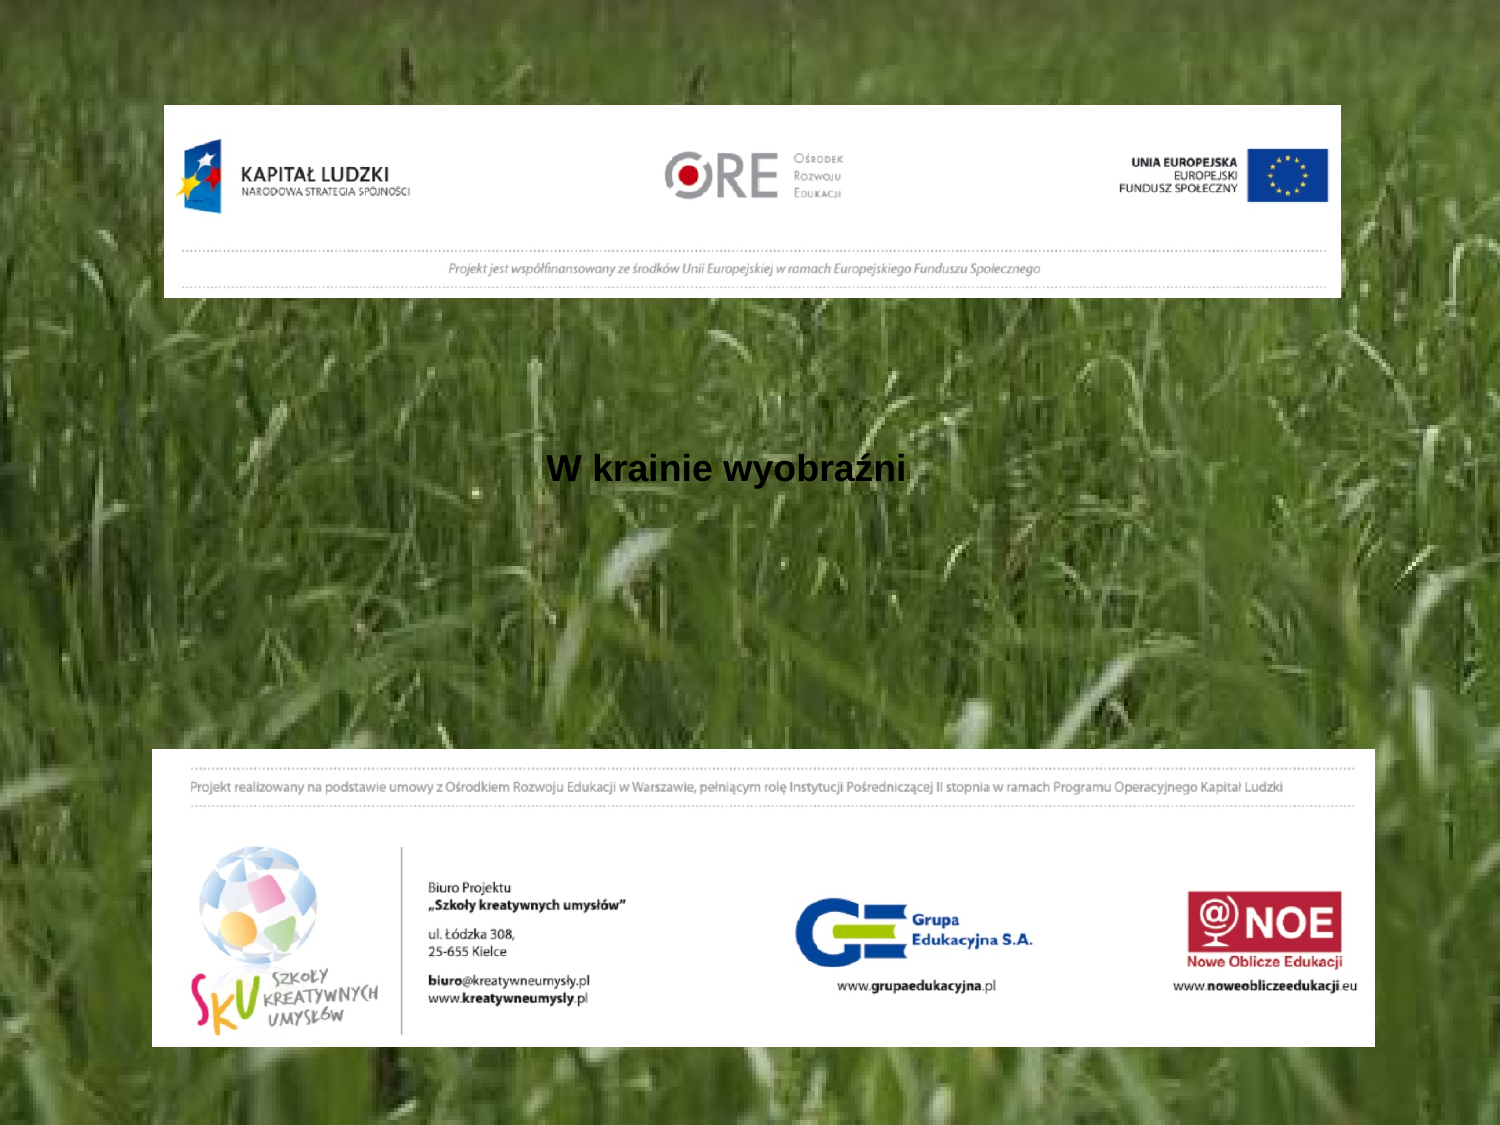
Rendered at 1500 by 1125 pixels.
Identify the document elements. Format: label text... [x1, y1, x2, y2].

text_box W krainie wyobraźni [236, 436, 1218, 497]
picture [0, 0, 1500, 1125]
